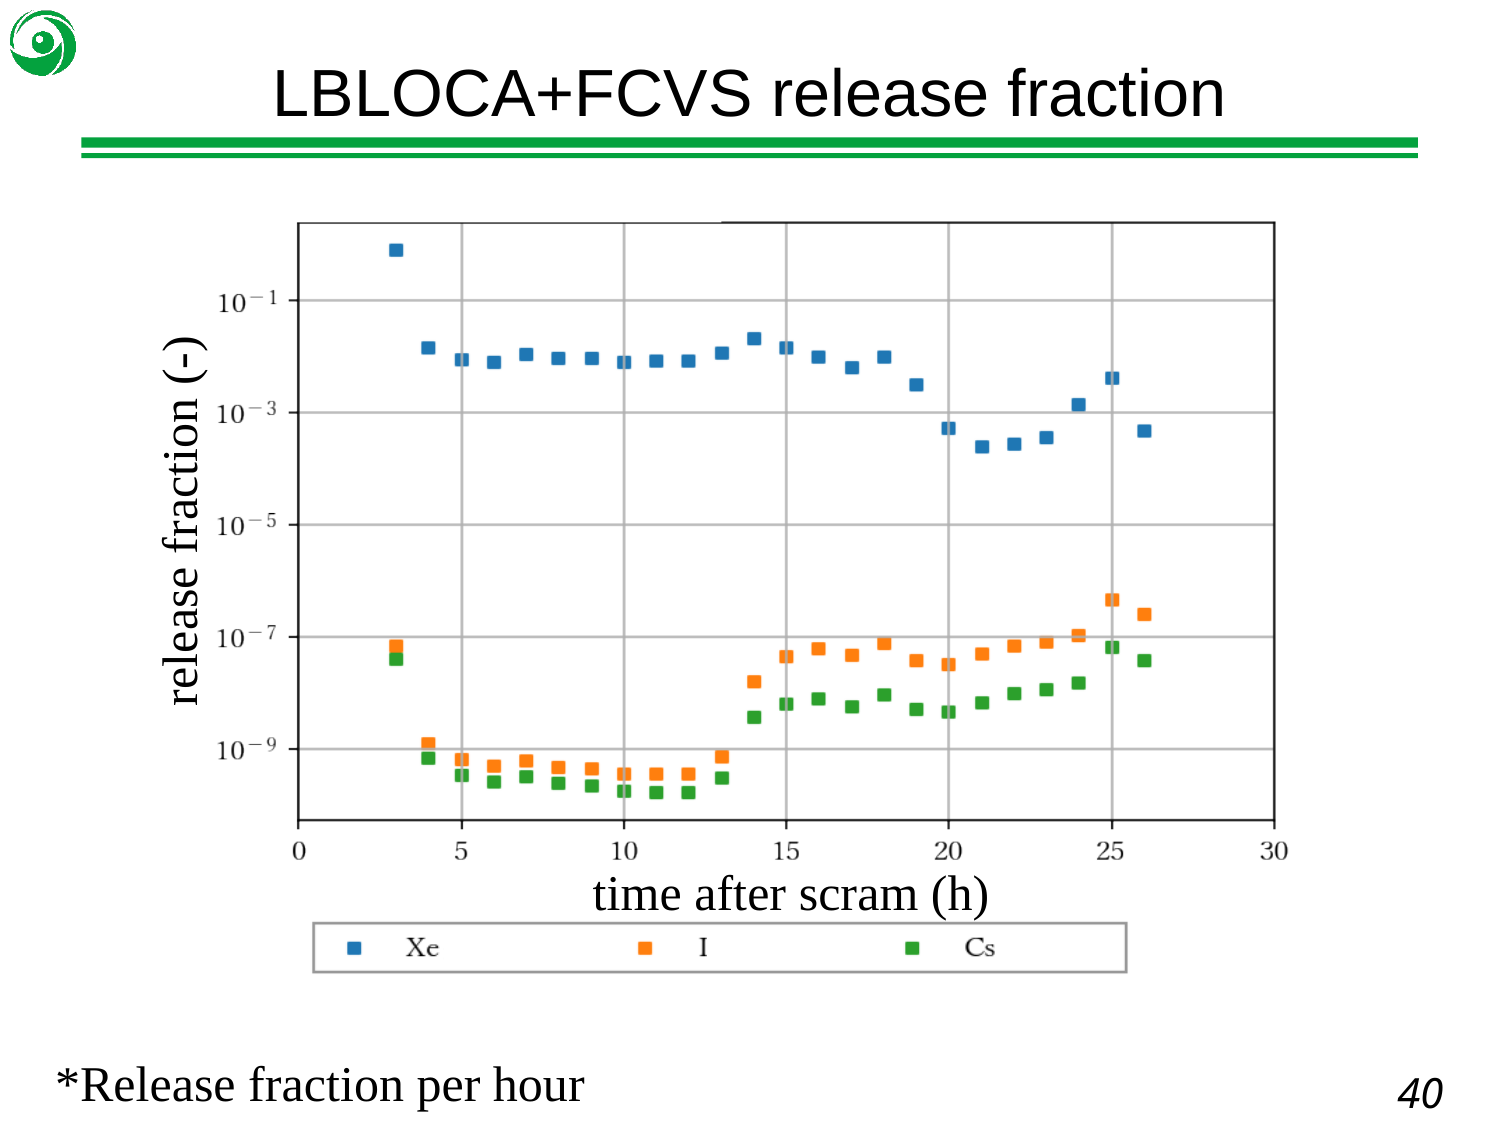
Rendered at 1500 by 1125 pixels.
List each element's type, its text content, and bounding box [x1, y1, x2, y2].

text_box *Release fraction per hour [40, 1044, 897, 1120]
title LBLOCA+FCVS release fraction [87, 42, 1413, 138]
picture [0, 0, 88, 88]
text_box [153, 162, 1311, 1102]
